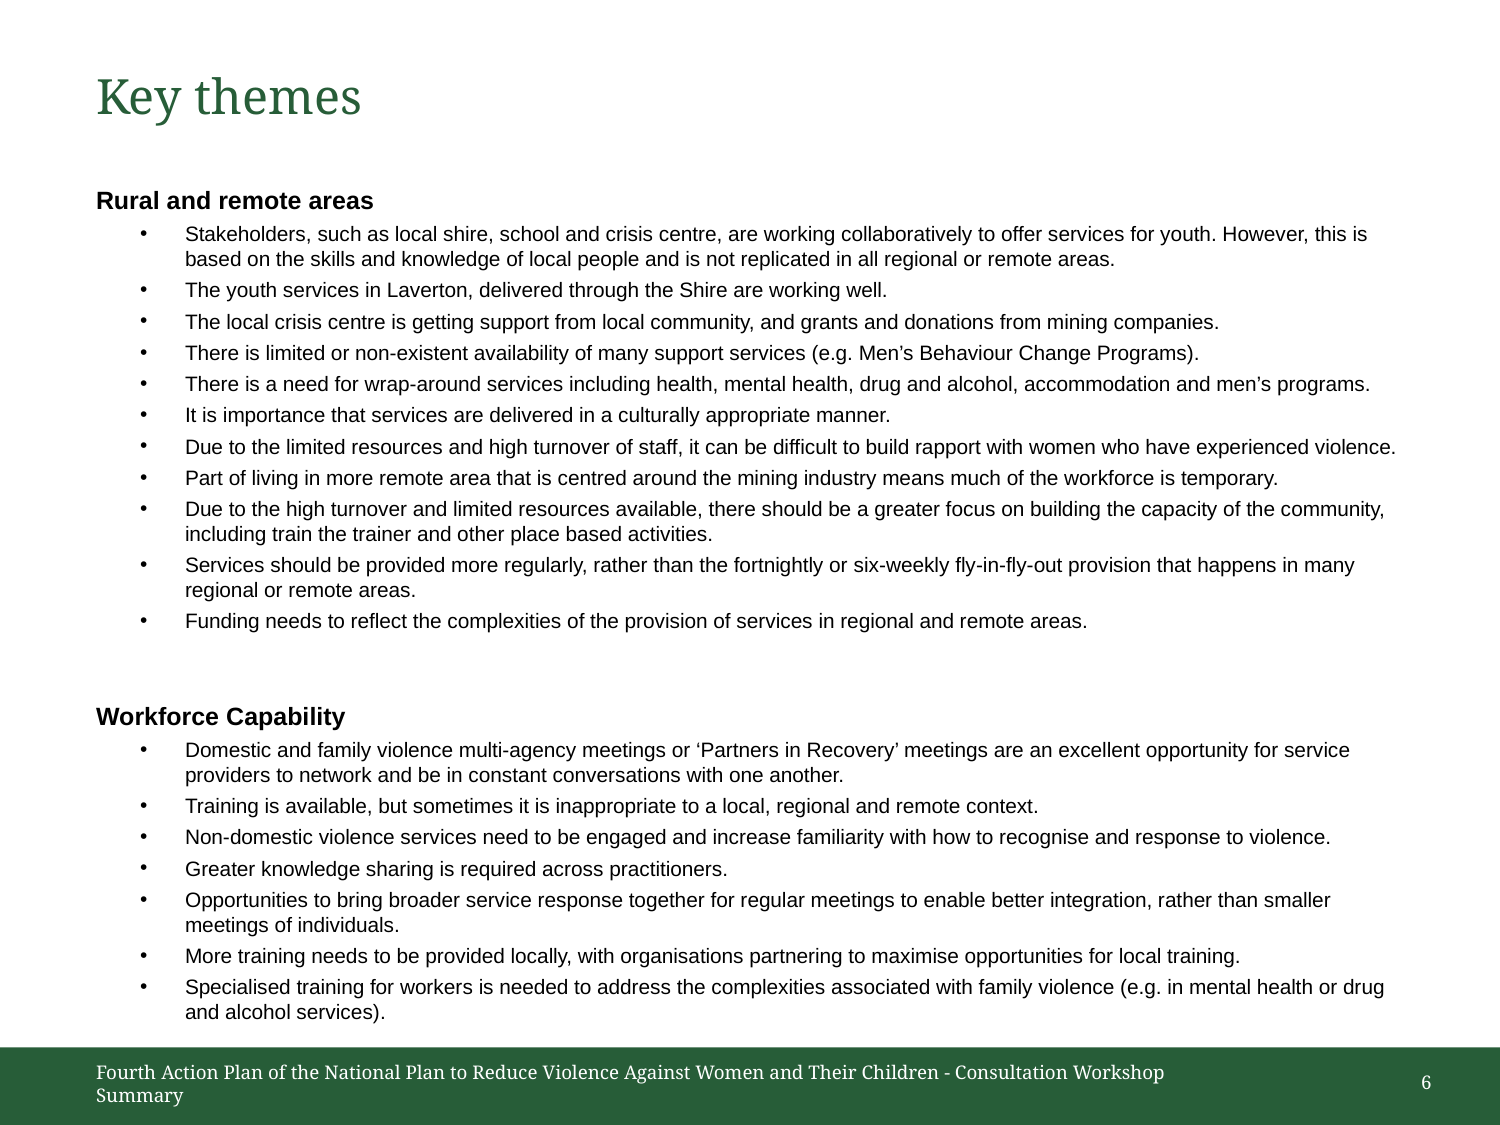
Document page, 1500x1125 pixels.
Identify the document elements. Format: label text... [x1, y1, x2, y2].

list Rural and remote areas Stakeholders, such as local shire, school and crisis centre, are working collaboratively to offer services for youth. However, this is based on the skills and knowledge of local people and is not replicated in all regional or remote areas. The youth services in Laverton, delivered through the Shire are working well. The local crisis centre is getting support from local community, and grants and donations from mining companies. There is limited or non-existent availability of many support services (e.g. Men’s Behaviour Change Programs). There is a need for wrap-around services including health, mental health, drug and alcohol, accommodation and men’s programs. It is importance that services are delivered in a culturally appropriate manner. Due to the limited resources and high turnover of staff, it can be difficult to build rapport with women who have experienced violence. Part of living in more remote area that is centred around the mining industry means much of the workforce is temporary. Due to the high turnover and limited resources available, there should be a greater focus on building the capacity of the community, including train the trainer and other place based activities. Services should be provided more regularly, rather than the fortnightly or six-weekly fly-in-fly-out provision that happens in many regional or remote areas. Funding needs to reflect the complexities of the provision of services in regional and remote areas. Workforce Capability Domestic and family violence multi-agency meetings or ‘Partners in Recovery’ meetings are an excellent opportunity for service providers to network and be in constant conversations with one another. Training is available, but sometimes it is inappropriate to a local, regional and remote context. Non-domestic violence services need to be engaged and increase familiarity with how to recognise and response to violence. Greater knowledge sharing is required across practitioners. Opportunities to bring broader service response together for regular meetings to enable better integration, rather than smaller meetings of individuals. More training needs to be provided locally, with organisations partnering to maximise opportunities for local training. Specialised training for workers is needed to address the complexities associated with family violence (e.g. in mental health or drug and alcohol services). [95, 184, 1405, 1006]
slide_number 6 [1410, 1072, 1432, 1095]
text_box Fourth Action Plan of the National Plan to Reduce Violence Against Women and Their Children - Consultation Workshop Summary [96, 1061, 1199, 1106]
title Key themes [95, 76, 1405, 133]
